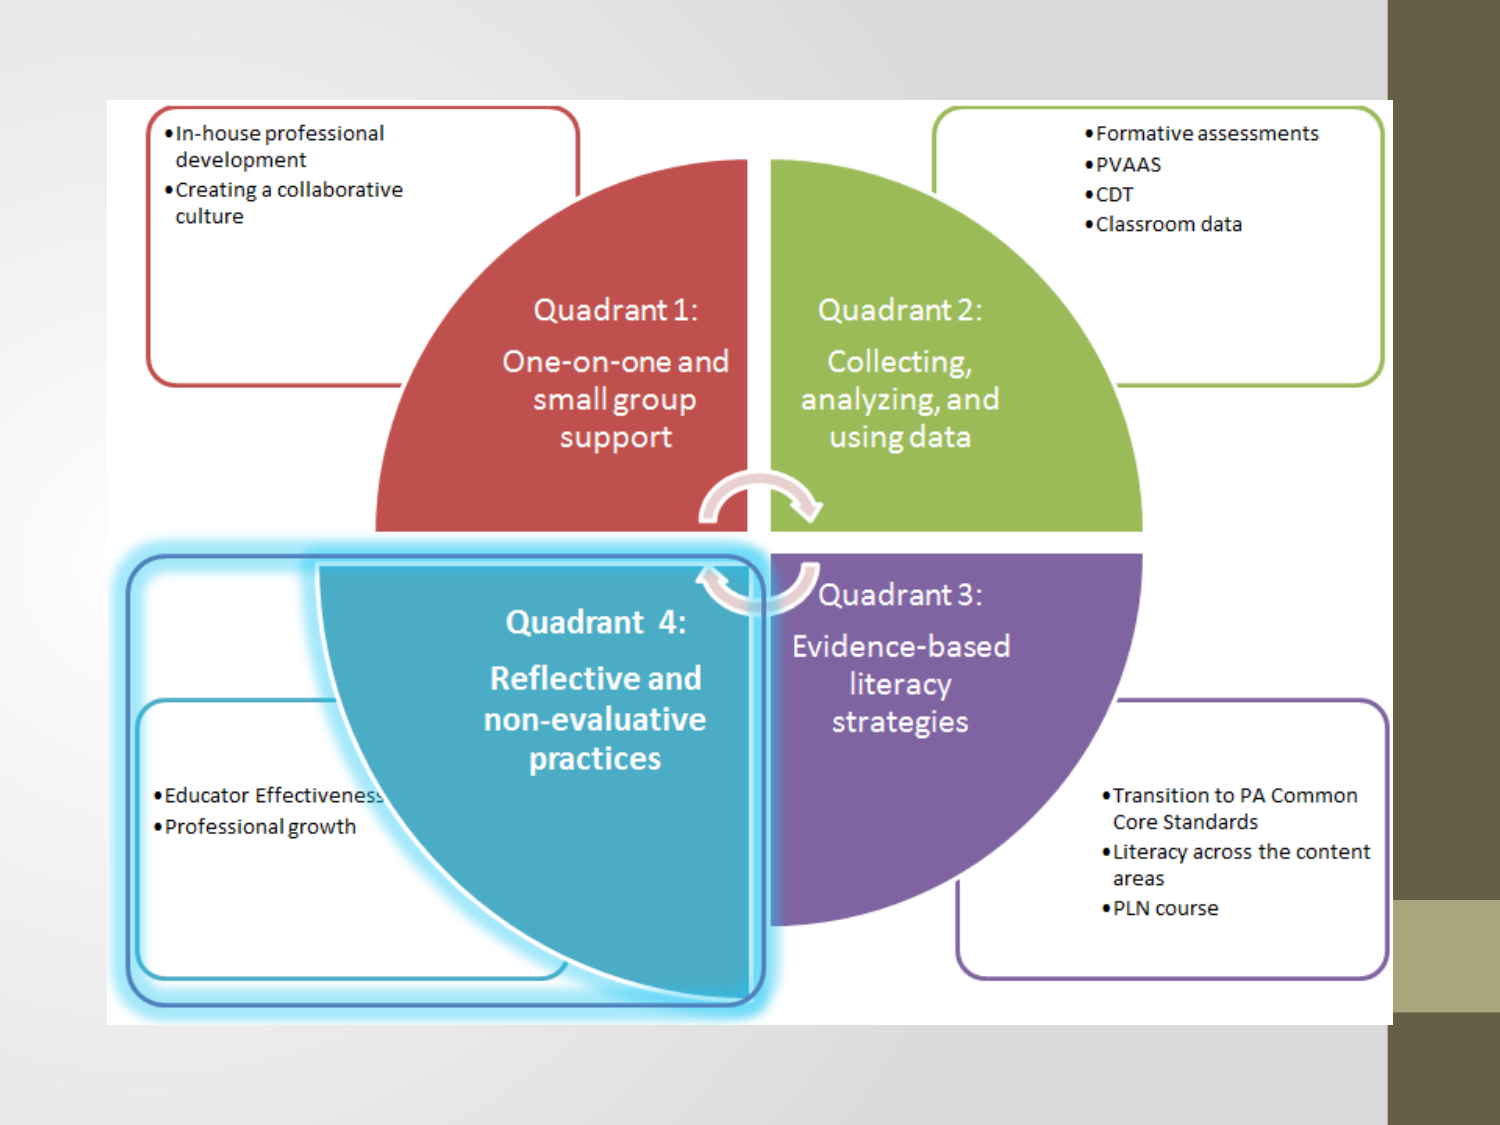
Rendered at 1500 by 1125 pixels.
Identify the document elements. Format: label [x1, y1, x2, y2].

picture [106, 100, 1394, 1025]
